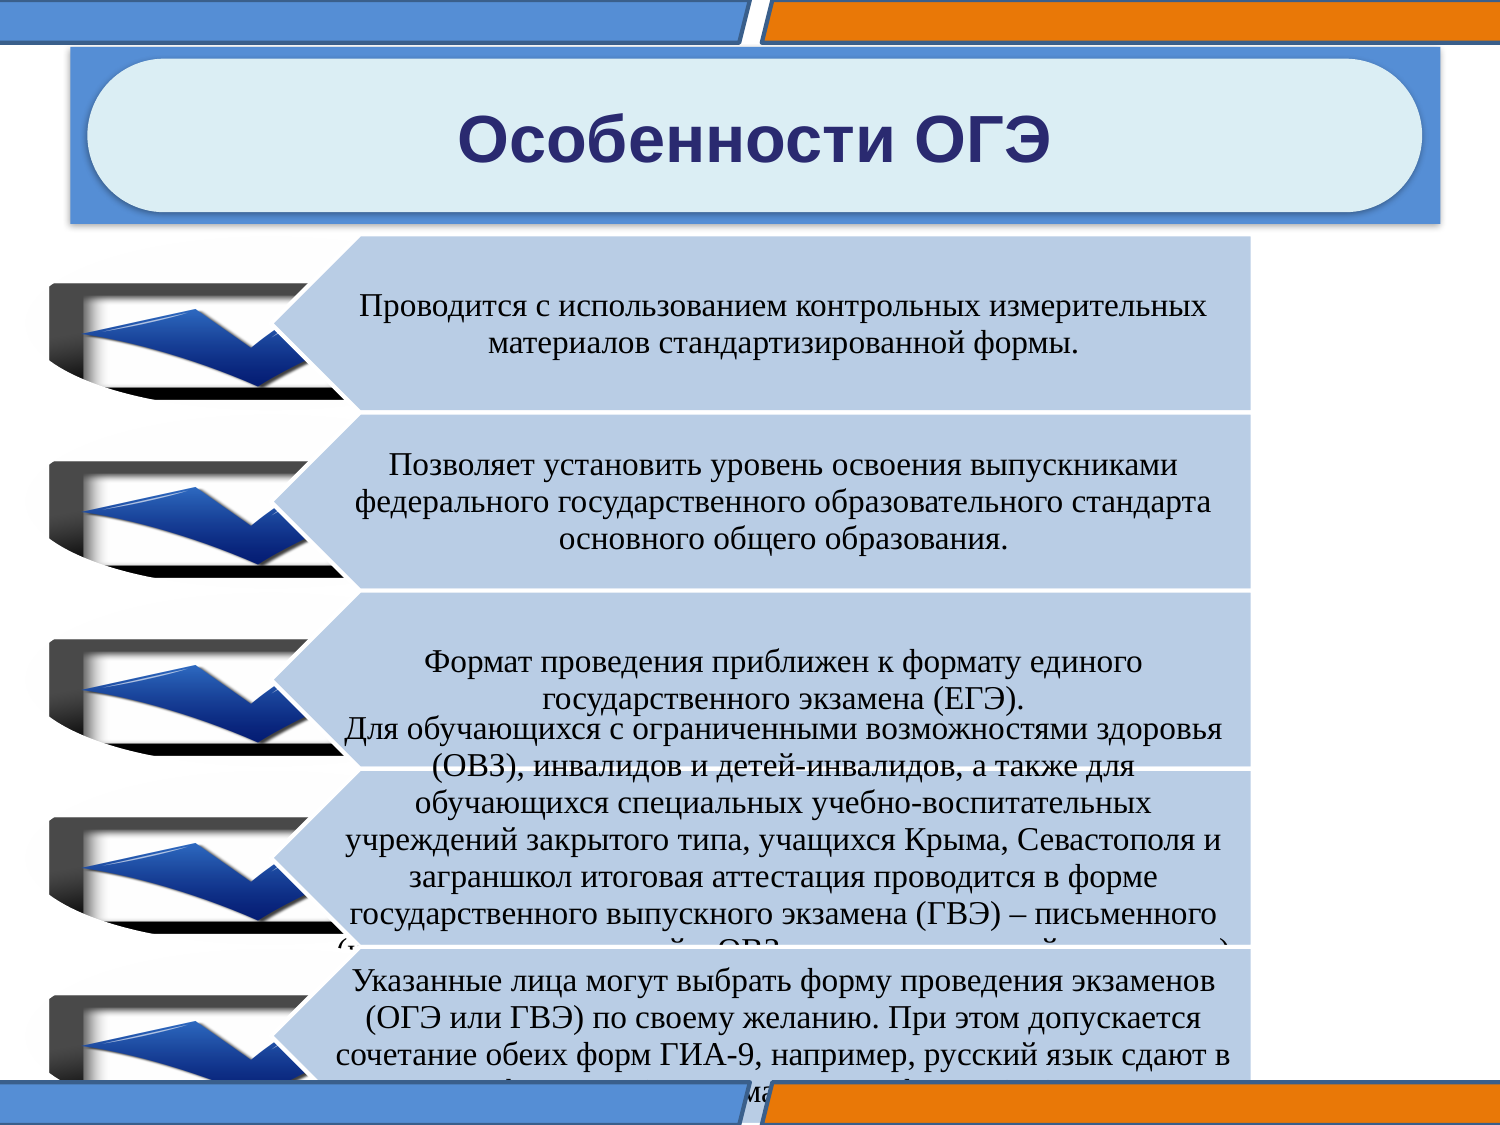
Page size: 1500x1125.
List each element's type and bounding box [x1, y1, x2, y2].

text_box [0, 0, 1500, 1125]
text_box [70, 46, 1441, 225]
